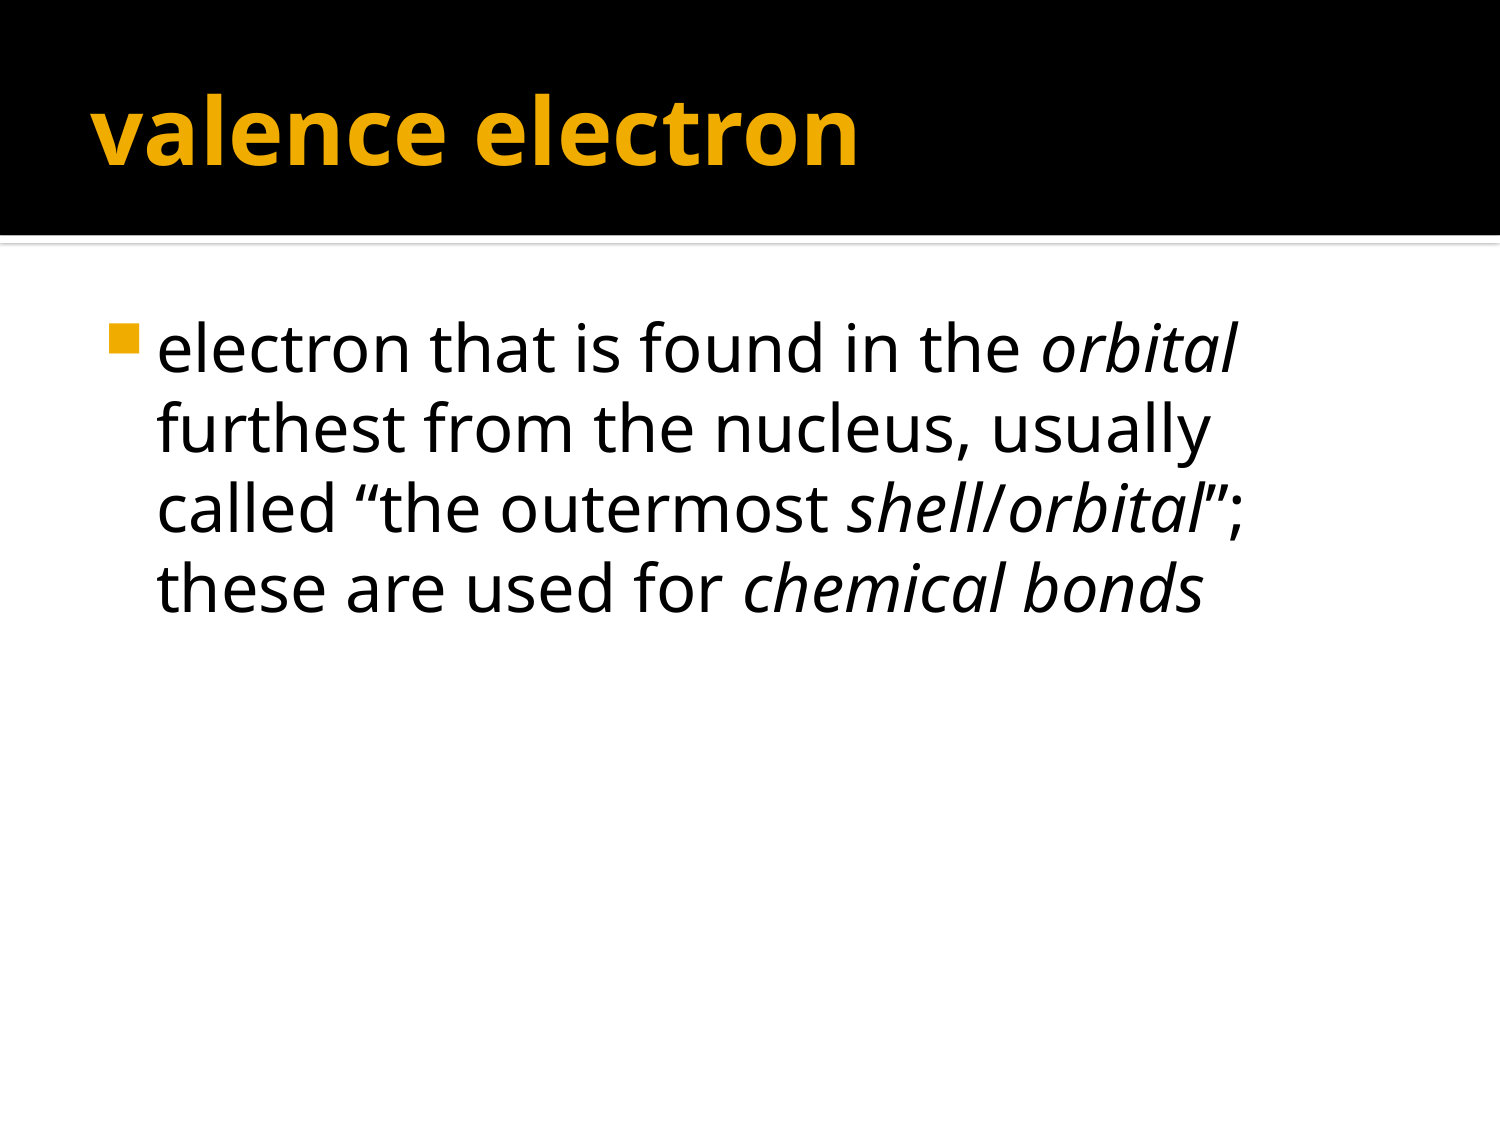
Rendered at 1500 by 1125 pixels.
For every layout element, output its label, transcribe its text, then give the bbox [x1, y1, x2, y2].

title valence electron [75, 25, 1425, 231]
list electron that is found in the orbital furthest from the nucleus, usually called “the outermost shell/orbital”; these are used for chemical bonds [75, 291, 1425, 1050]
